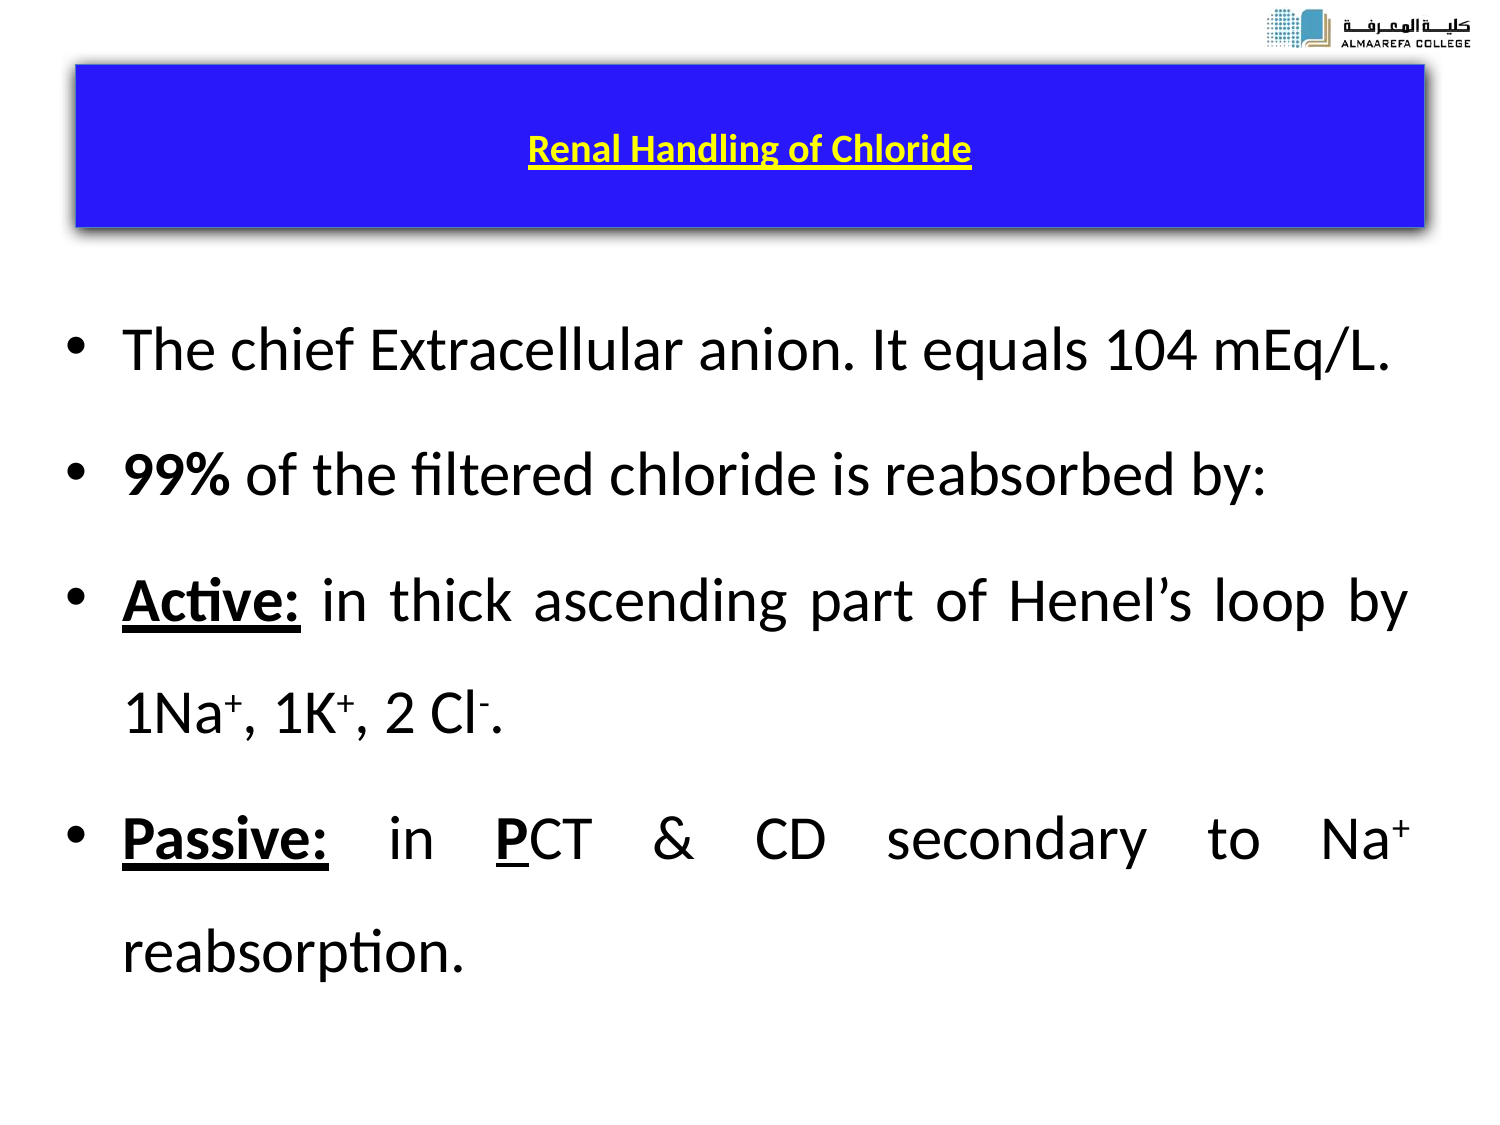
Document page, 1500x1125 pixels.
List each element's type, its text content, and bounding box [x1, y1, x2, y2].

picture [1262, 0, 1475, 65]
title Renal Handling of Chloride [75, 64, 1425, 228]
list The chief Extracellular anion. It equals 104 mEq/L. 99% of the filtered chloride is reabsorbed by: Active: in thick ascending part of Henel’s loop by 1Na+, 1K+, 2 Cl-. Passive: in PCT & CD secondary to Na+ reabsorption. [50, 262, 1425, 1068]
